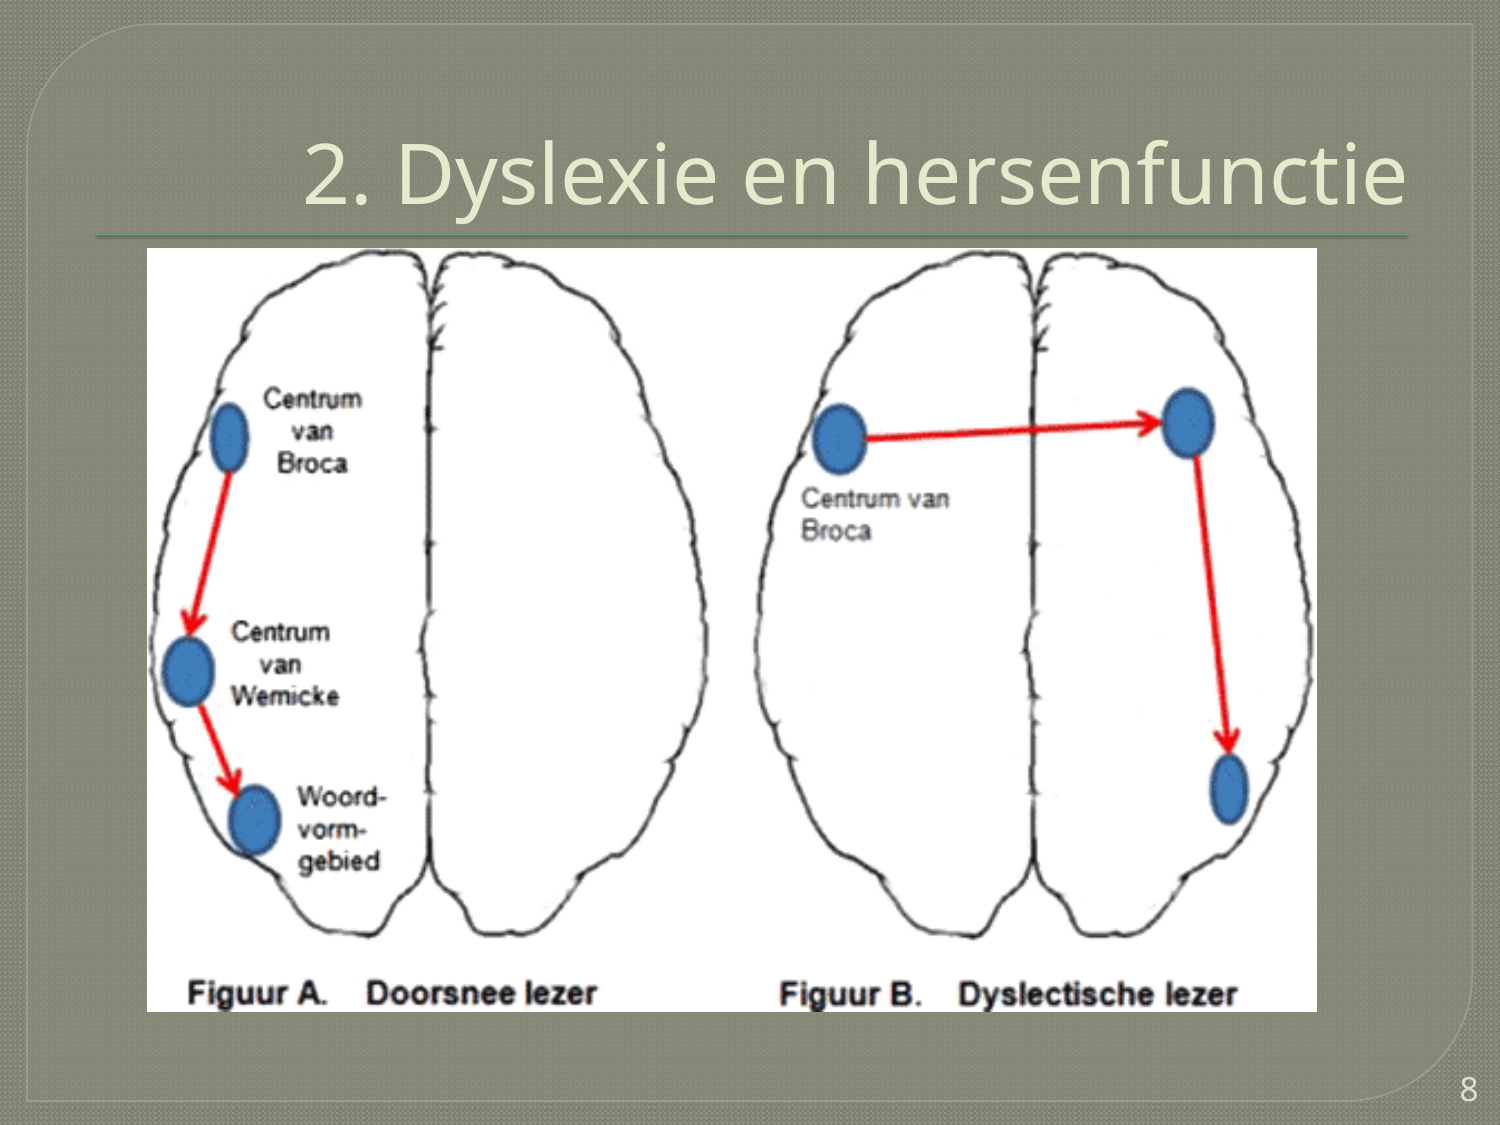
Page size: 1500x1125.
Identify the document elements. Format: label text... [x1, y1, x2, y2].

title 2. Dyslexie en hersenfunctie [75, 41, 1425, 230]
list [147, 247, 1318, 1012]
slide_number 8 [1417, 1068, 1494, 1114]
